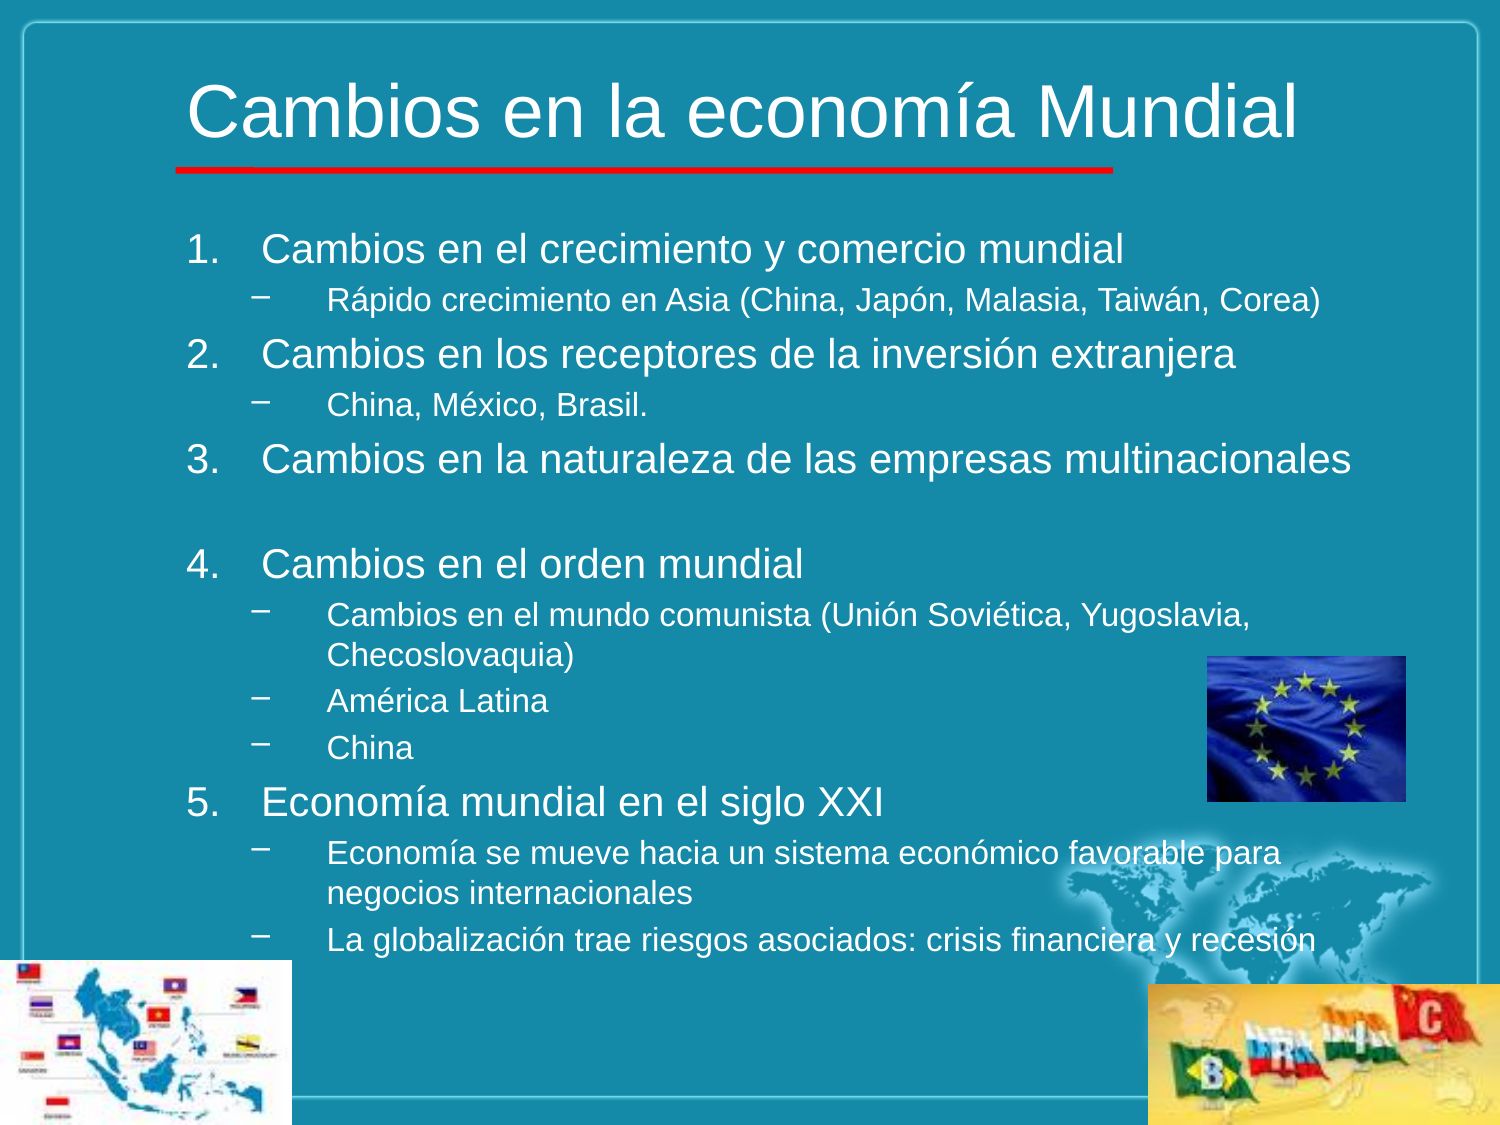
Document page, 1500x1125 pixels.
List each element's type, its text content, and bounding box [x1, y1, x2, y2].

picture [0, 0, 1500, 1125]
list Cambios en el crecimiento y comercio mundial Rápido crecimiento en Asia (China, Japón, Malasia, Taiwán, Corea) Cambios en los receptores de la inversión extranjera China, México, Brasil. Cambios en la naturaleza de las empresas multinacionales Cambios en el orden mundial Cambios en el mundo comunista (Unión Soviética, Yugoslavia, Checoslovaquia) América Latina China Economía mundial en el siglo XXI Economía se mueve hacia un sistema económico favorable para negocios internacionales La globalización trae riesgos asociados: crisis financiera y recesión [170, 213, 1407, 1091]
title Cambios en la economía Mundial [170, 36, 1436, 179]
